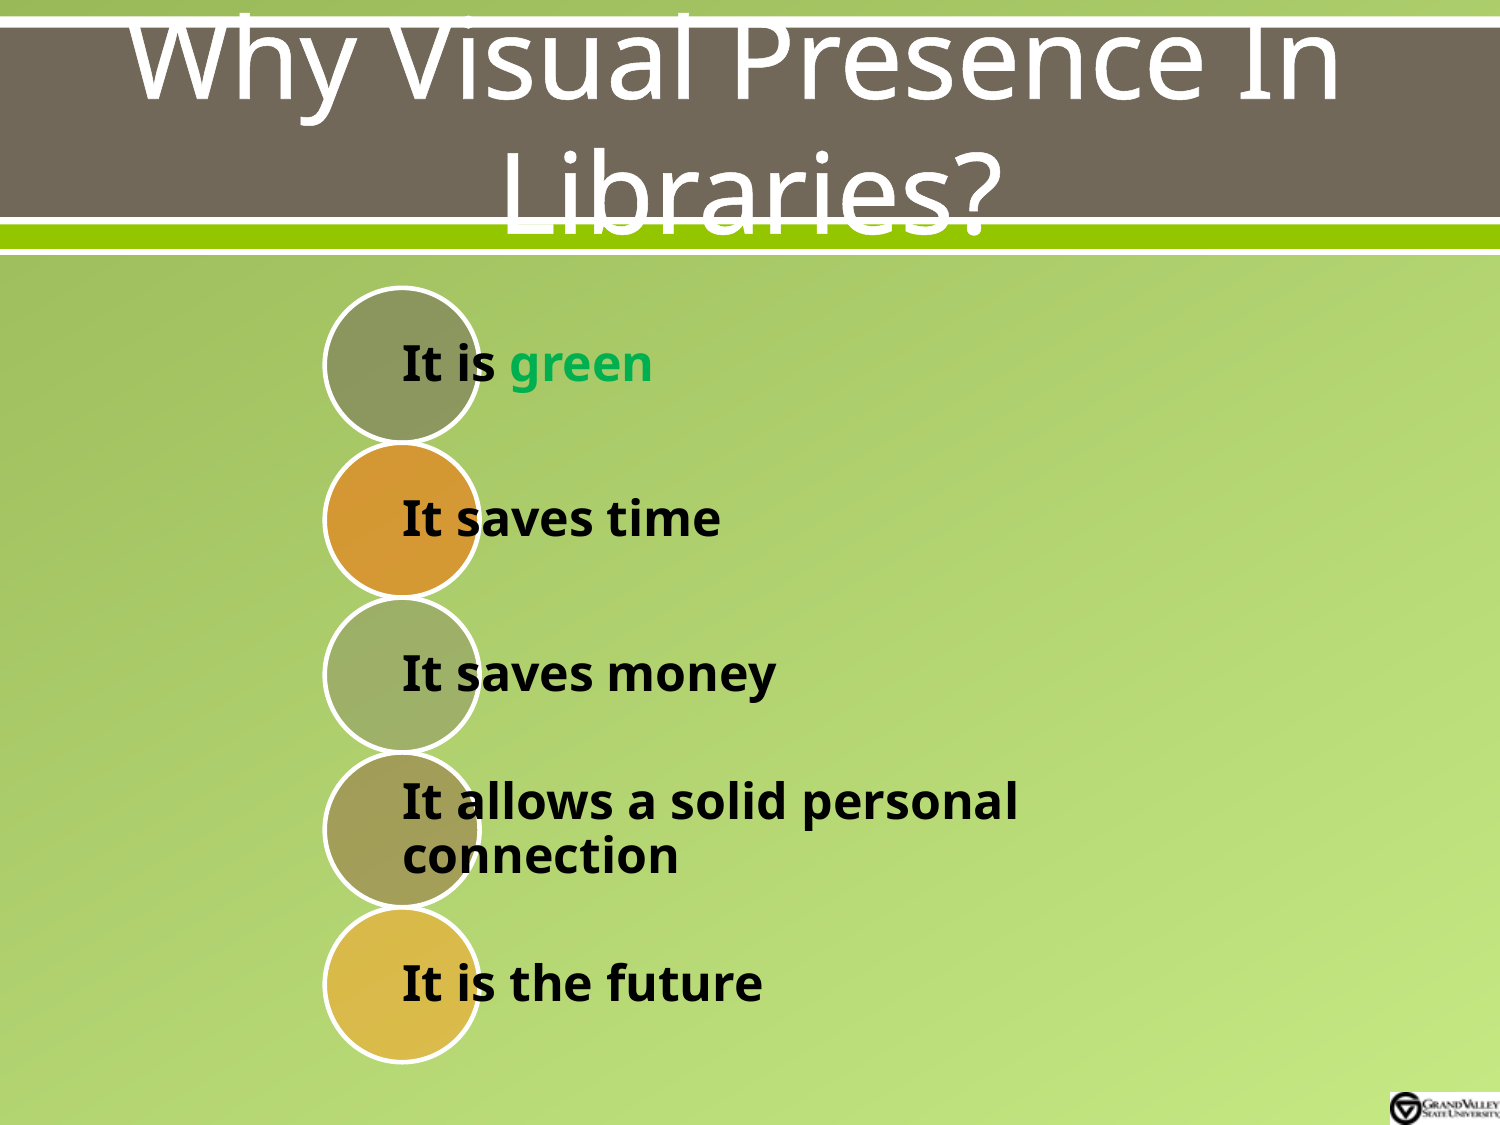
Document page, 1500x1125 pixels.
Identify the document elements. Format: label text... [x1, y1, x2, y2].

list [87, 287, 1426, 1063]
picture [1390, 1091, 1500, 1125]
title Why Visual Presence In Libraries? [75, 29, 1425, 213]
